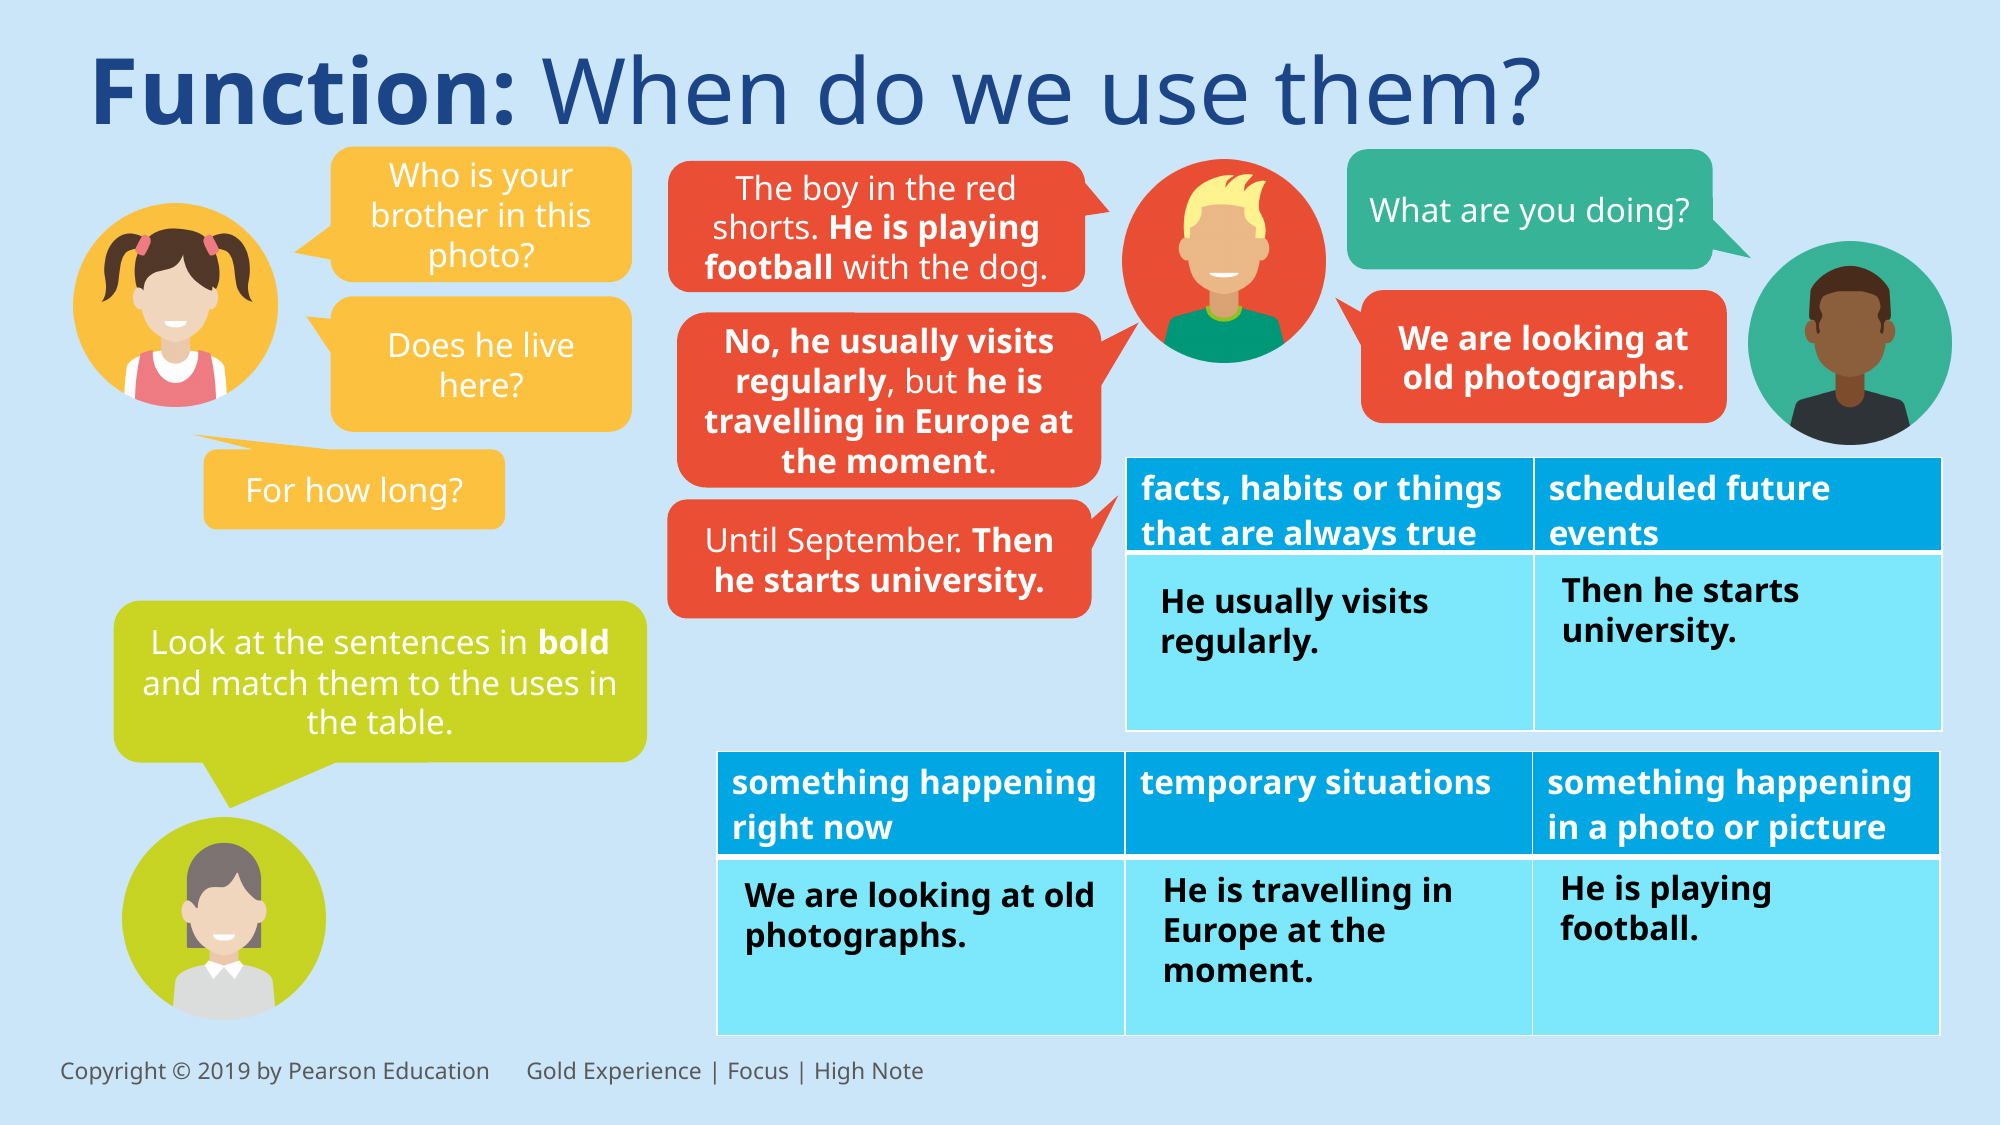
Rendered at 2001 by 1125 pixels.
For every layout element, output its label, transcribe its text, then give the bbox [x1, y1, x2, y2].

table_header facts, habits or things that are always true [1127, 458, 1533, 550]
text_box Then he starts university. [1546, 562, 1931, 657]
text_box The boy in the red shorts. He is playing football with the dog. [666, 158, 1112, 295]
table_cell [1127, 555, 1533, 730]
table_header scheduled future events [1535, 458, 1941, 550]
text_box He is travelling in Europe at the moment. [1147, 861, 1532, 997]
text_box Until September. Then he starts university. [665, 493, 1121, 621]
picture [73, 202, 278, 407]
text_box He usually visits regularly. [1145, 572, 1529, 668]
table_cell [1126, 860, 1532, 1035]
text_box He is playing football. [1545, 859, 1930, 955]
text_box No, he usually visits regularly, but he is travelling in Europe at the moment. [674, 310, 1117, 490]
picture [122, 816, 326, 1021]
text_box Look at the sentences in bold and match them to the uses in the table. [111, 598, 650, 811]
table_header something happening in a photo or picture [1533, 752, 1939, 854]
text_box Does he live here? [304, 294, 635, 434]
table_cell [1533, 860, 1939, 1035]
text_box Who is your brother in this photo? [292, 144, 635, 285]
table_cell [718, 860, 1124, 1035]
picture [1748, 241, 1953, 446]
table_cell [1535, 555, 1941, 730]
text_box We are looking at old photographs. [1333, 288, 1729, 426]
text_box For how long? [190, 432, 508, 532]
text_box What are you doing? [1345, 147, 1743, 272]
title Function: When do we use them? [73, 37, 1879, 253]
table_header something happening right now [718, 752, 1124, 854]
picture [1122, 159, 1327, 363]
footer Copyright © 2019 by Pearson Education Gold Experience | Focus | High Note [45, 1040, 1084, 1101]
text_box We are looking at old photographs. [729, 866, 1114, 962]
table_header temporary situations [1126, 752, 1532, 854]
